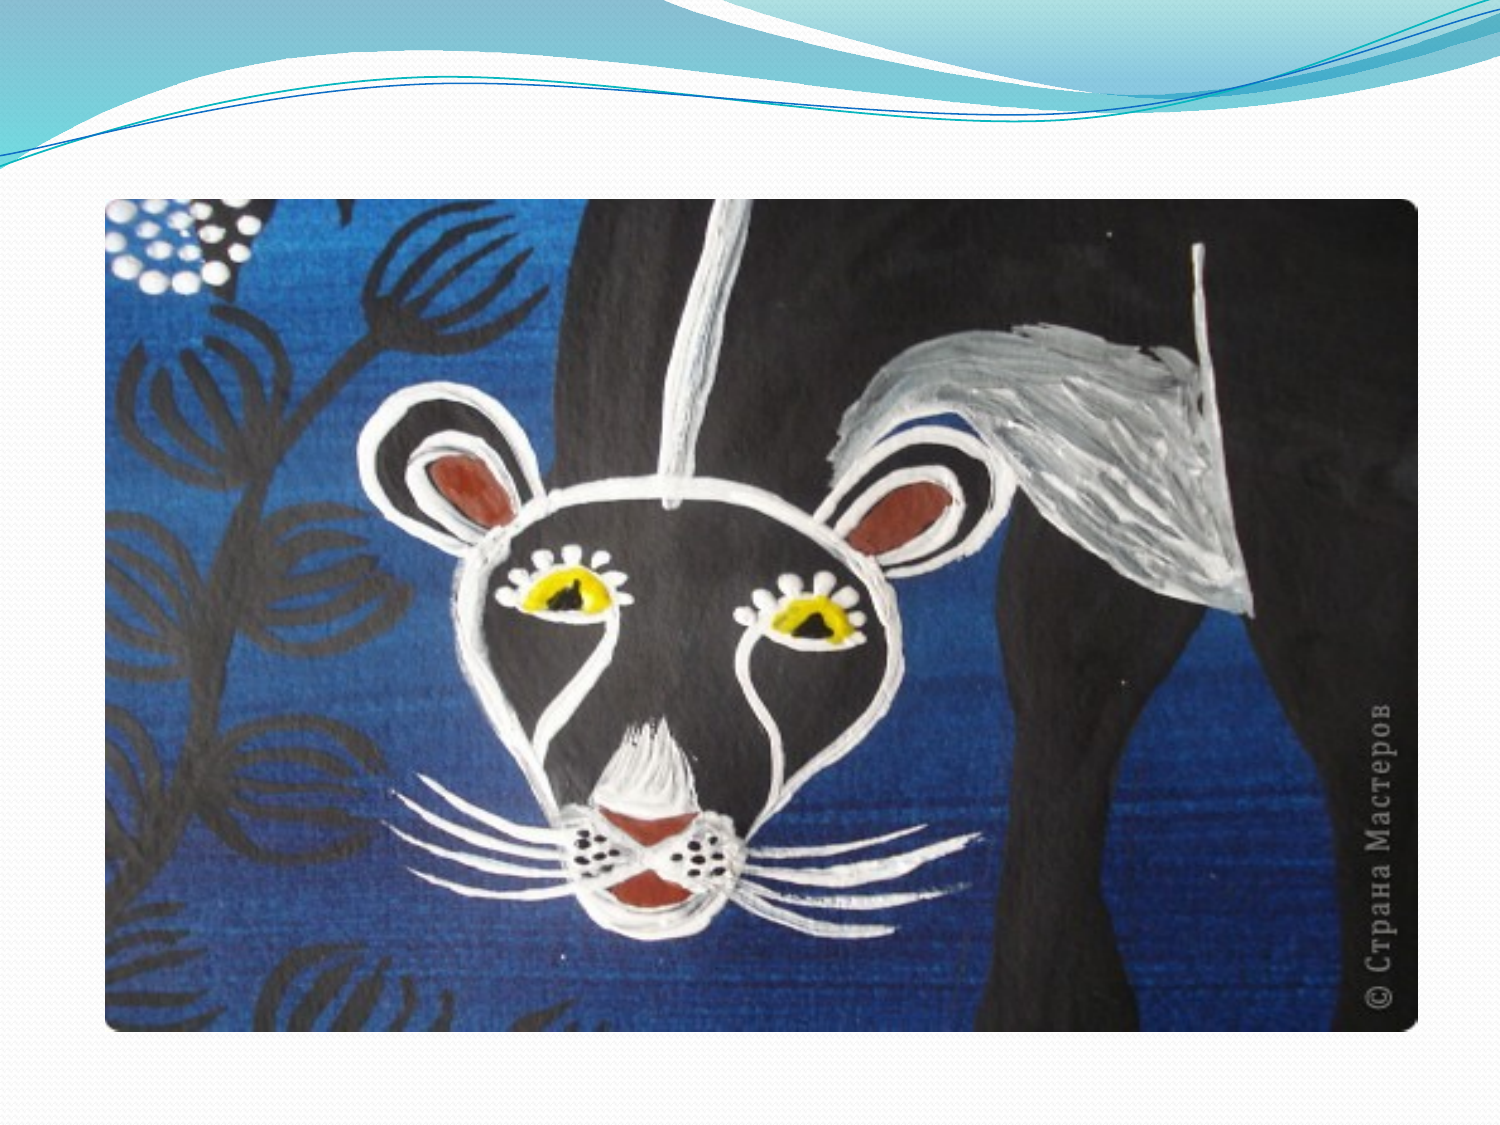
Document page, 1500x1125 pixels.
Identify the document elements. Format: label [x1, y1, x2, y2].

picture [105, 198, 1419, 1032]
